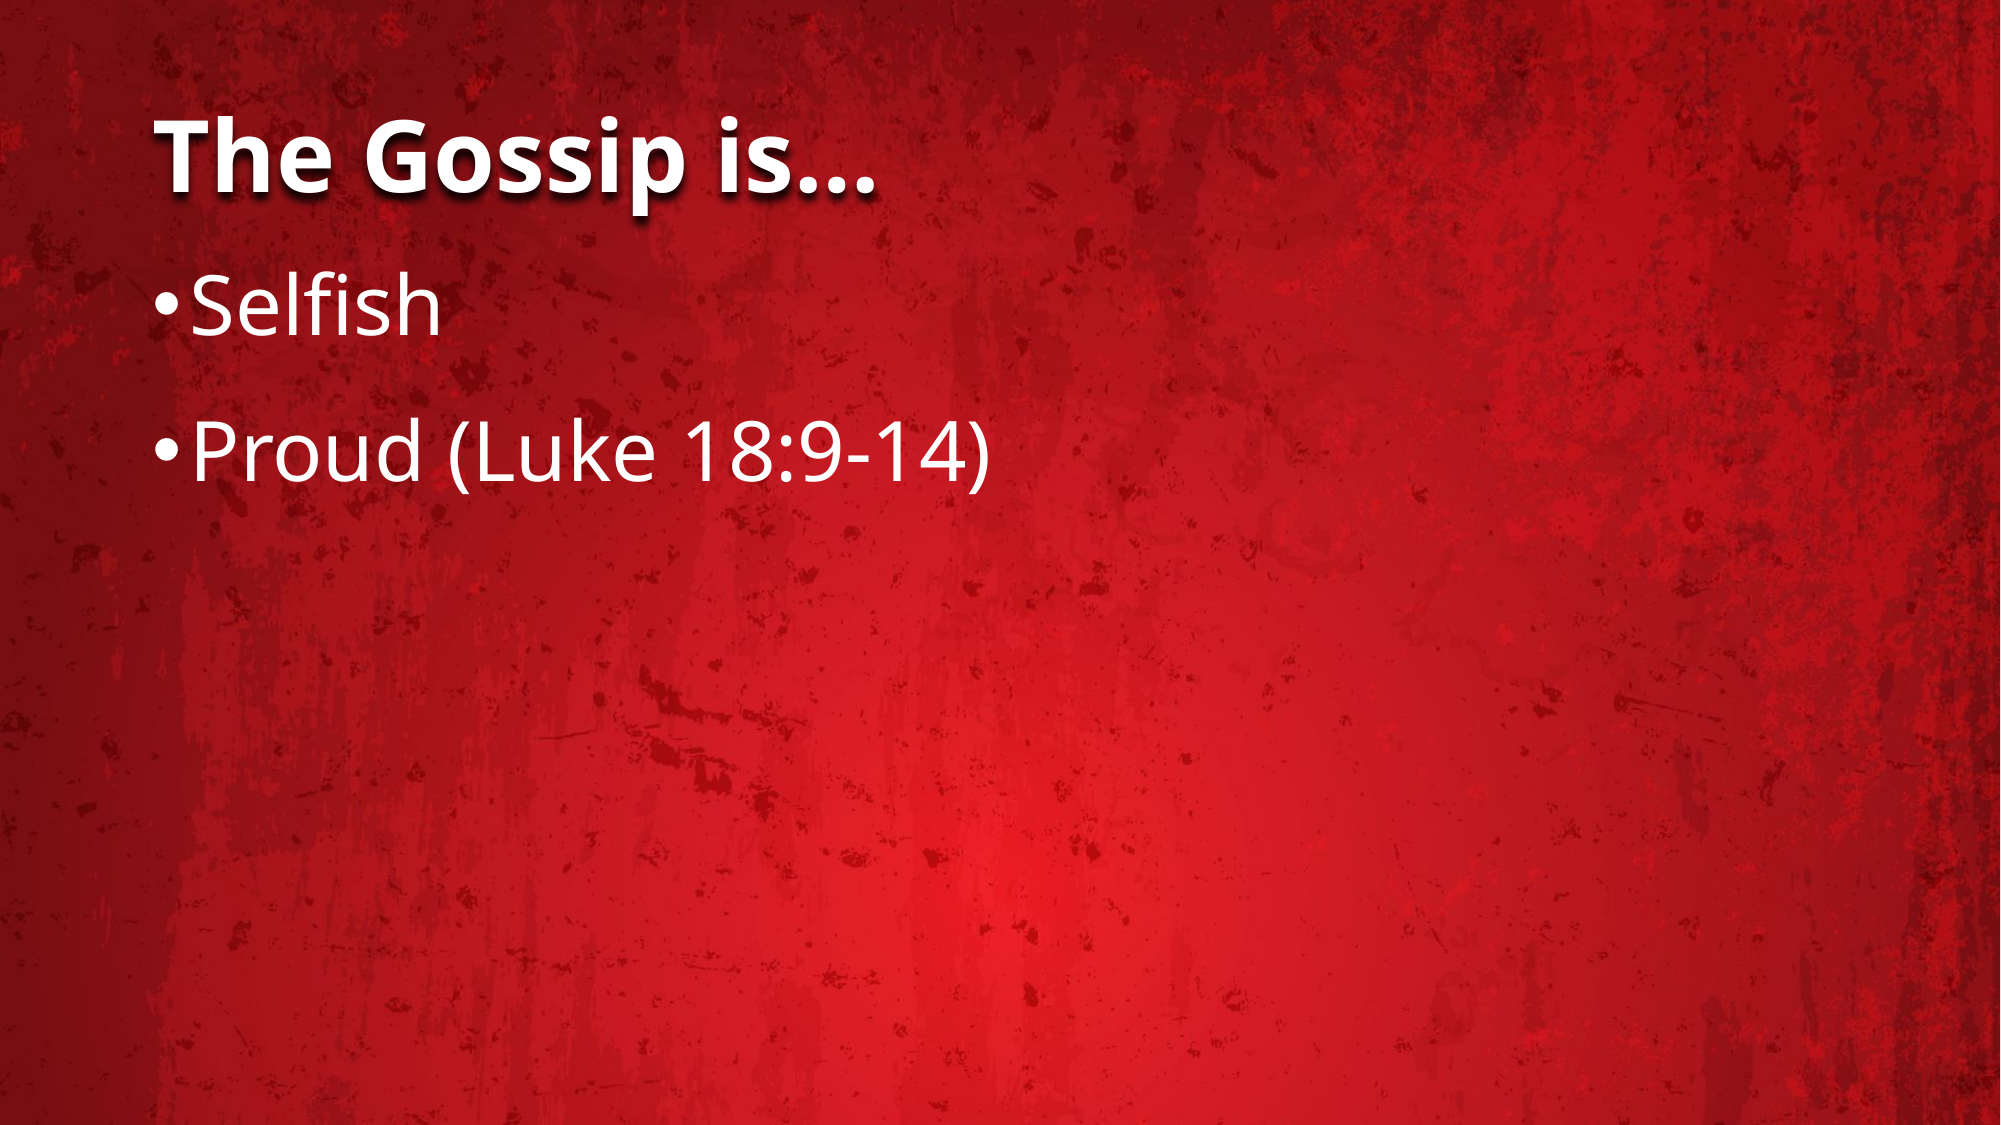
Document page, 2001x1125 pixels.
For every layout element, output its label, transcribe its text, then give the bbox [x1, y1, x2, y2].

picture [0, 0, 2001, 1125]
list Selfish Proud (Luke 18:9-14) [137, 208, 1863, 688]
title The Gossip is… [137, 11, 1863, 208]
